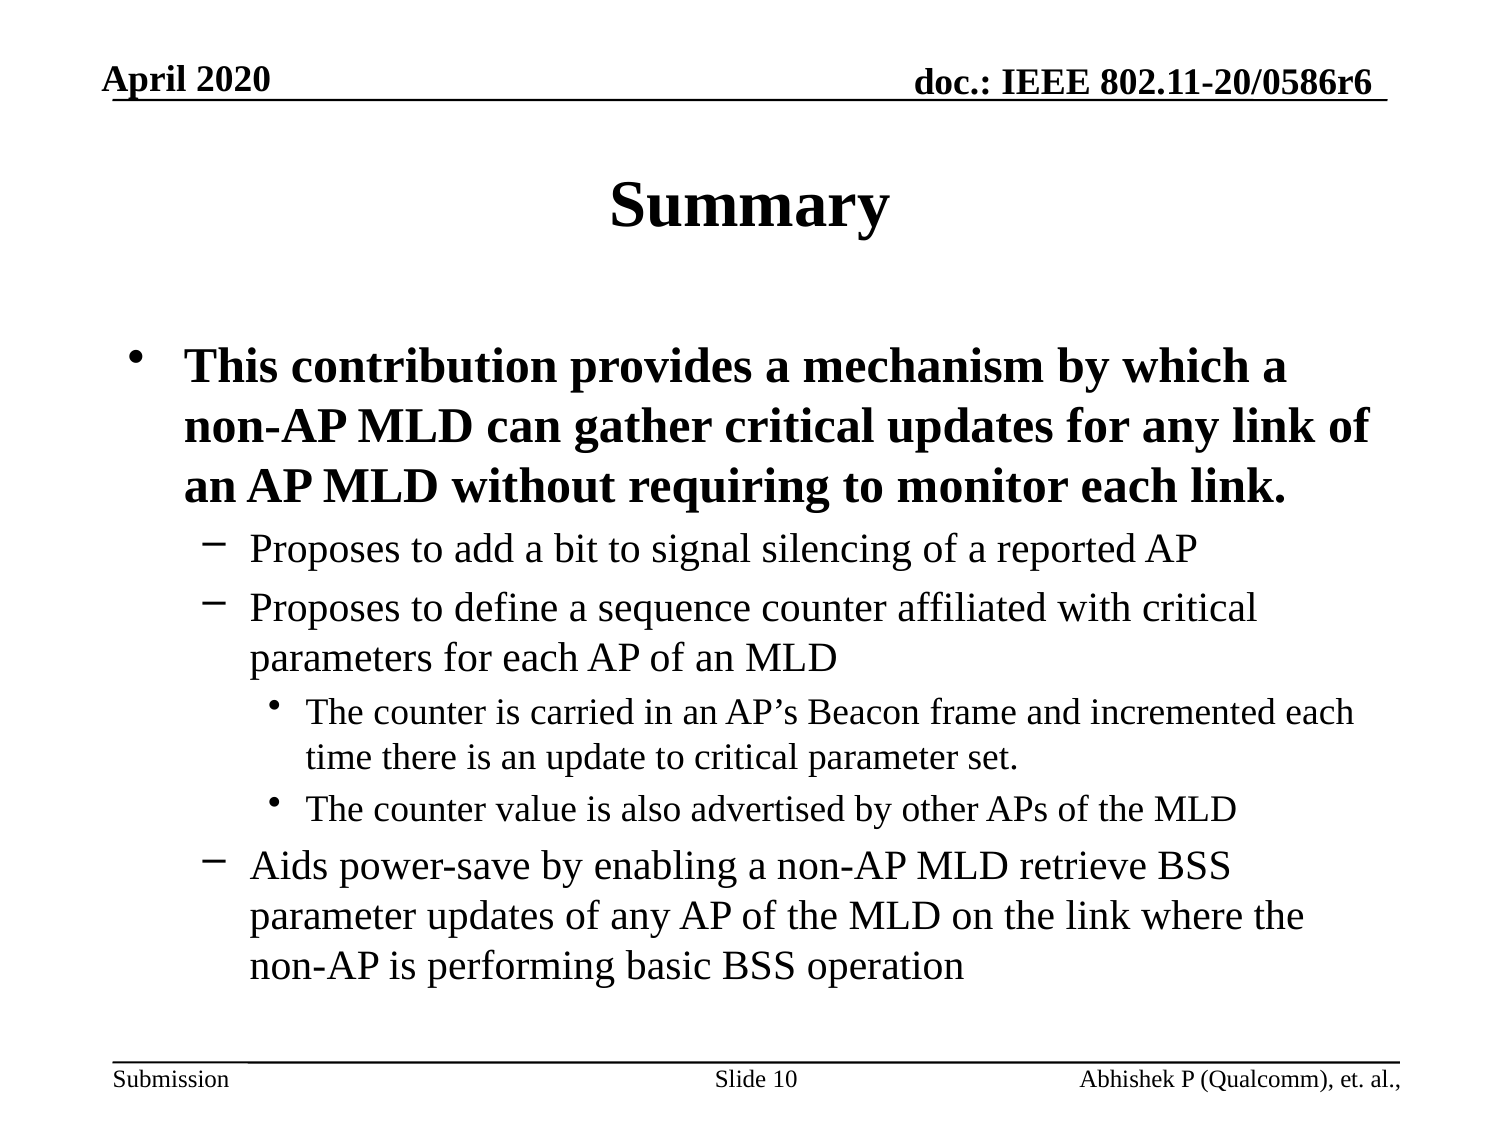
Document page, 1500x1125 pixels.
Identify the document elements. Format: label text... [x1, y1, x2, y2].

footer Abhishek P (Qualcomm), et. al., [949, 1061, 1402, 1093]
title Summary [112, 112, 1388, 288]
list This contribution provides a mechanism by which a non-AP MLD can gather critical updates for any link of an AP MLD without requiring to monitor each link. Proposes to add a bit to signal silencing of a reported AP Proposes to define a sequence counter affiliated with critical parameters for each AP of an MLD The counter is carried in an AP’s Beacon frame and incremented each time there is an update to critical parameter set. The counter value is also advertised by other APs of the MLD Aids power-save by enabling a non-AP MLD retrieve BSS parameter updates of any AP of the MLD on the link where the non-AP is performing basic BSS operation [112, 324, 1402, 1051]
slide_number Slide 10 [712, 1061, 801, 1093]
